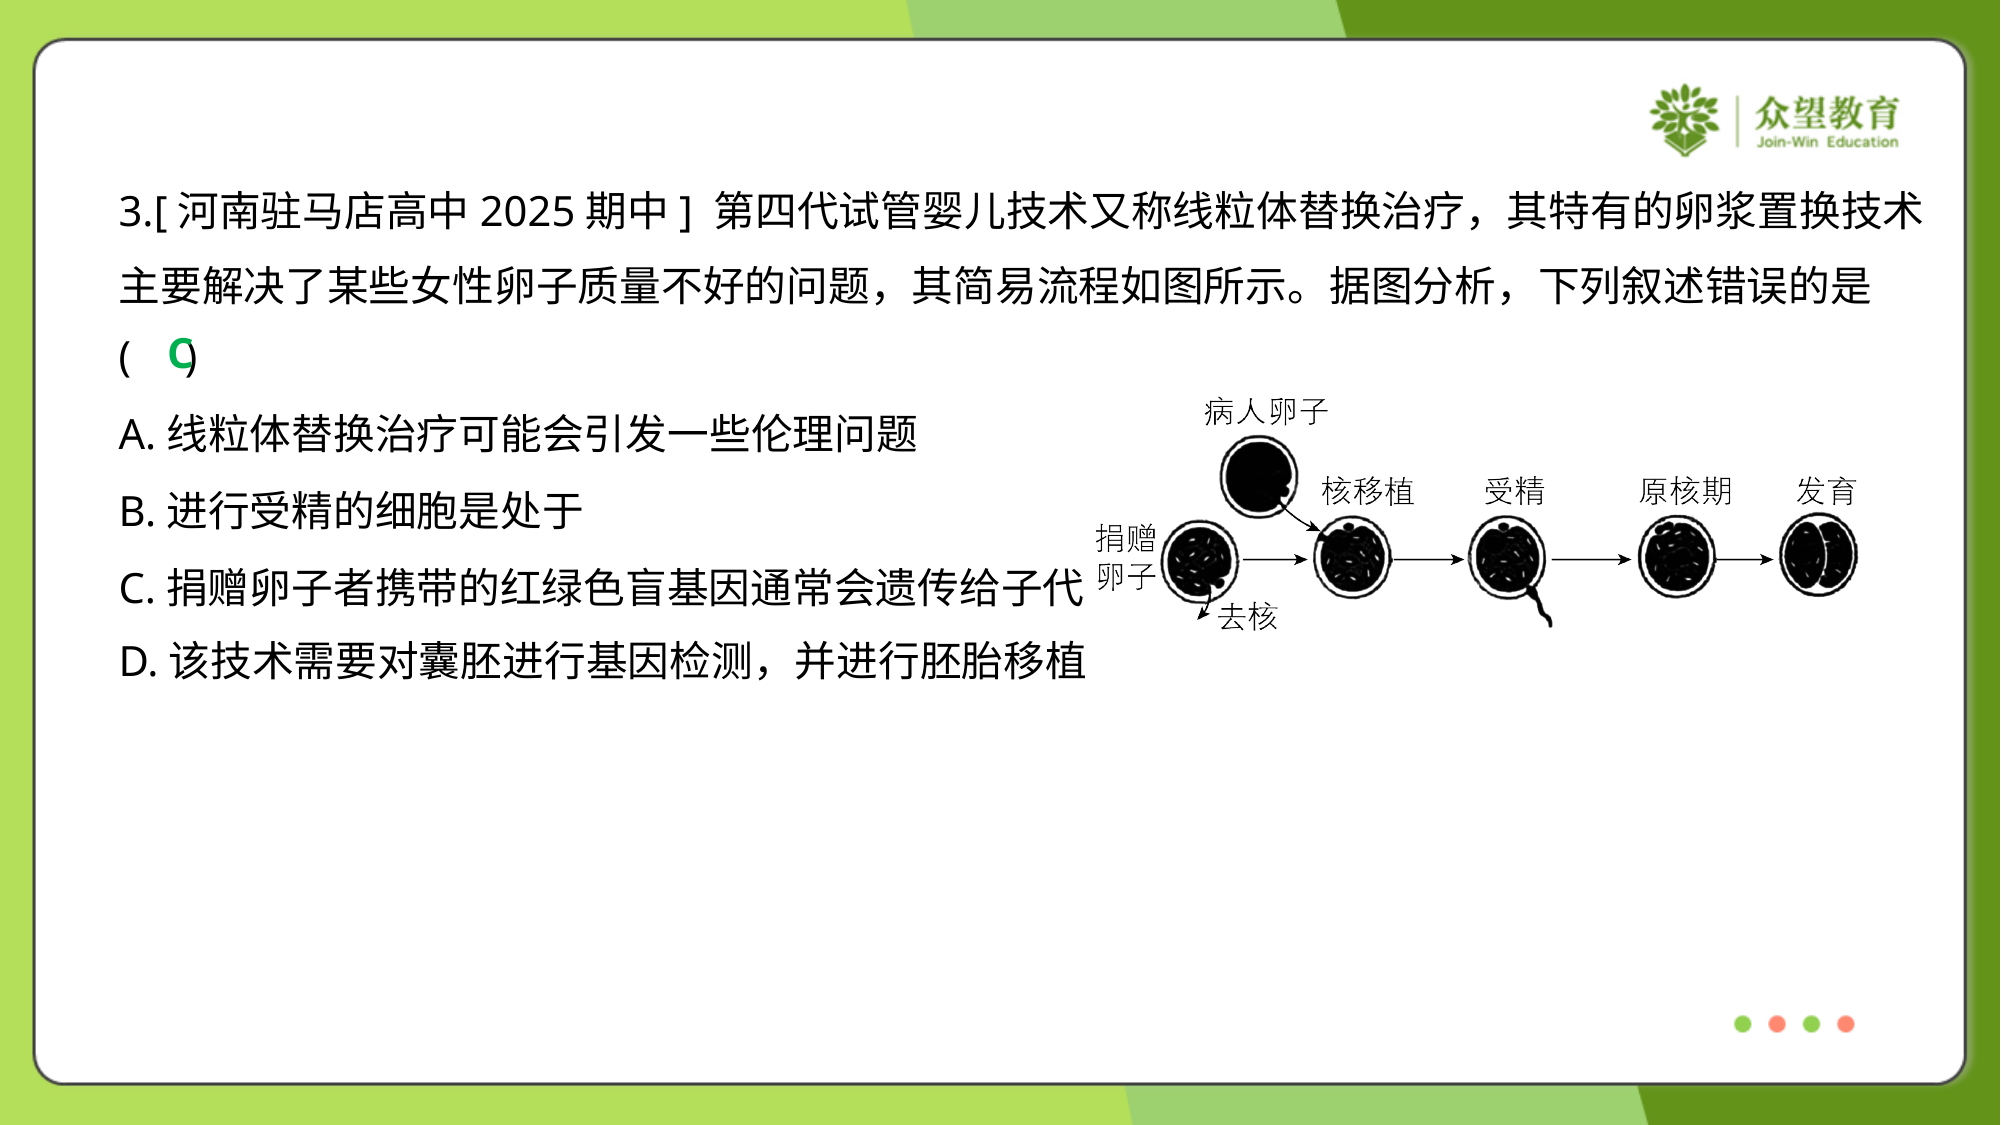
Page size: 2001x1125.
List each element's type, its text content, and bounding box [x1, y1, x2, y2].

text_box 3.[河南驻马店高中2025期中] 第四代试管婴儿技术又称线粒体替换治疗，其特有的卵浆置换技术 主要解决了某些女性卵子质量不好的问题，其简易流程如图所示。据图分析，下列叙述错误的是 ( ) [118, 159, 1883, 373]
picture [0, 0, 2000, 1125]
text_box C [151, 306, 210, 371]
